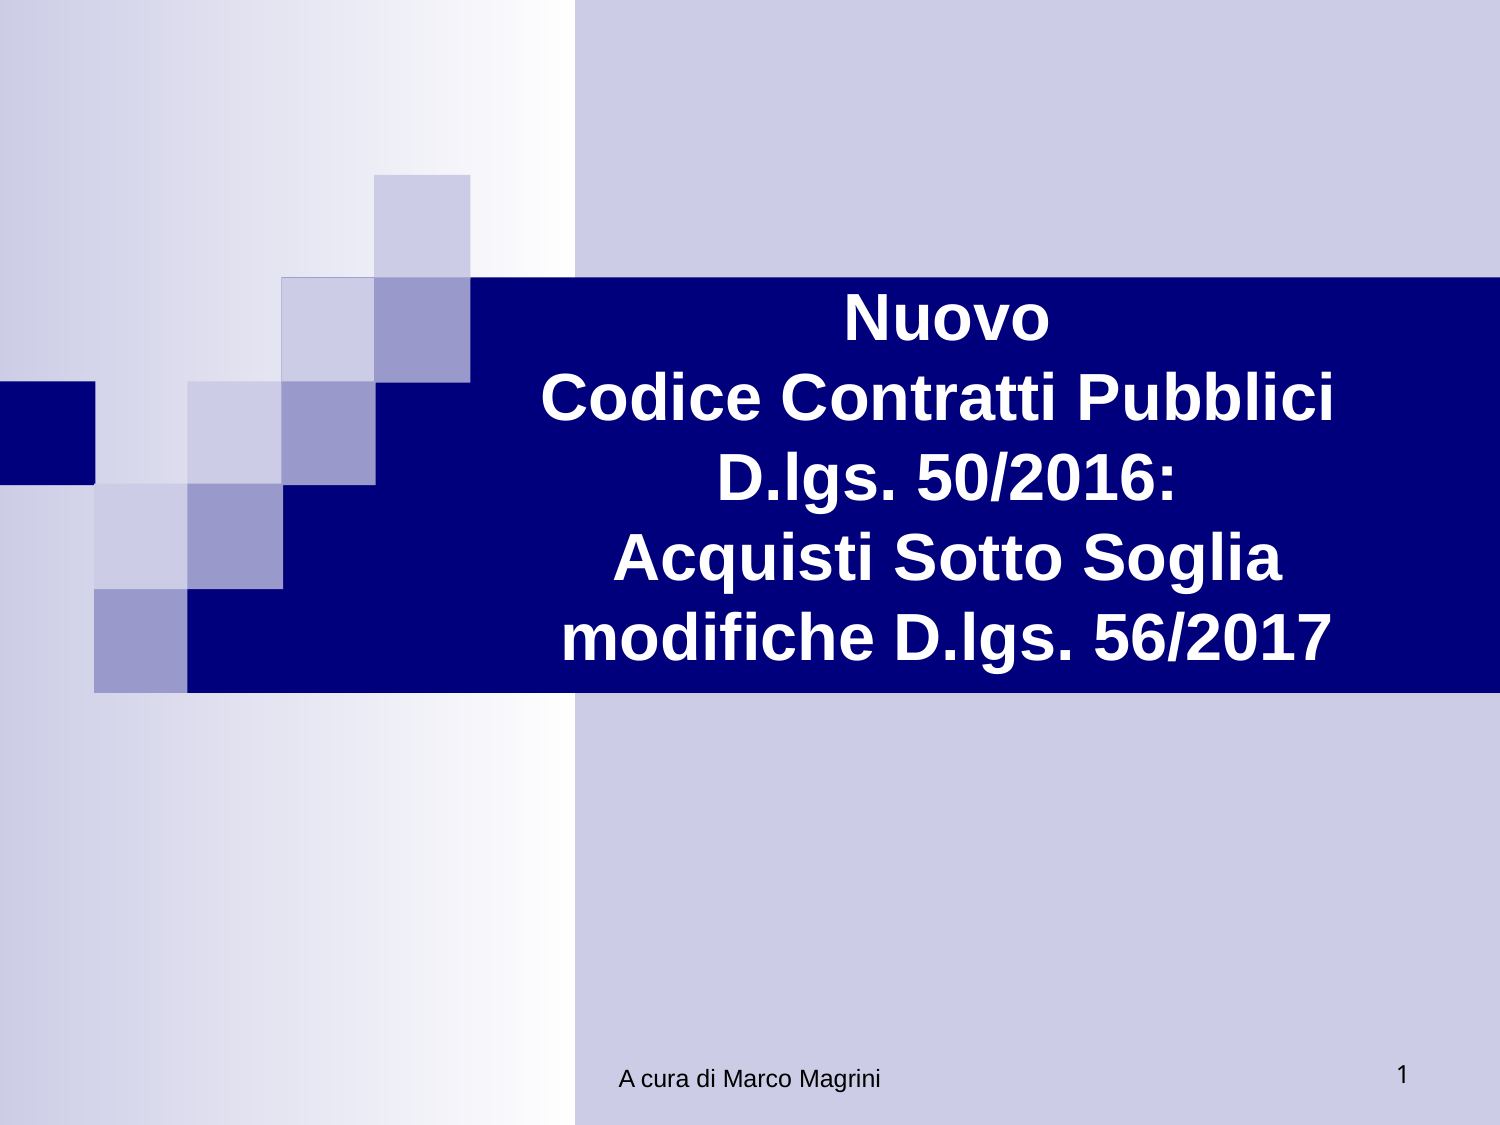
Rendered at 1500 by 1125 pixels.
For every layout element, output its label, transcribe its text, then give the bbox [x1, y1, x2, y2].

title Nuovo Codice Contratti Pubblici D.lgs. 50/2016: Acquisti Sotto Soglia modifiche D.lgs. 56/2017 [395, 266, 1500, 681]
slide_number 1 [1074, 1025, 1425, 1100]
footer A cura di Marco Magrini [512, 1025, 988, 1100]
